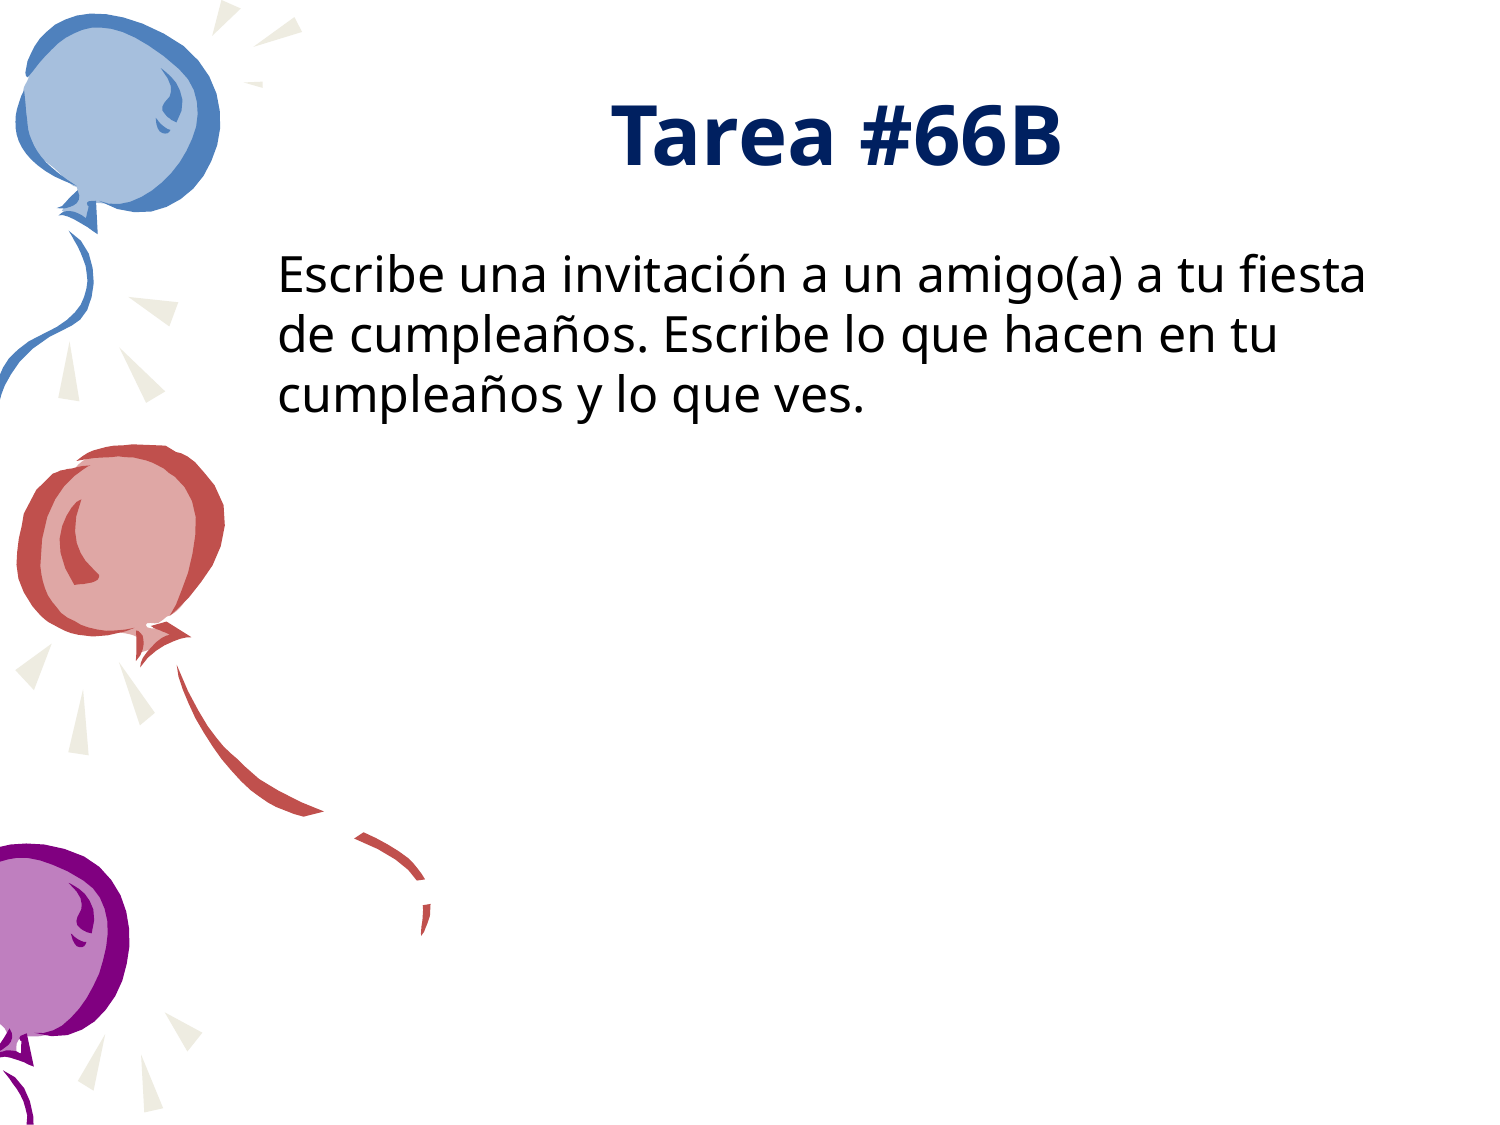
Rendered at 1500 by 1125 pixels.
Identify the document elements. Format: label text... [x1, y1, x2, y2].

text_box Tiquete de salida Responde la pregunta: ¿Cuál es tu actividad favorita de la fiesta de cumpleaños en Latino América? [249, 75, 1400, 550]
text_box Tarea #66B Escribe una invitación a un amigo(a) a tu fiesta de cumpleaños. Escribe lo que hacen en tu cumpleaños y lo que ves. [262, 75, 1413, 490]
